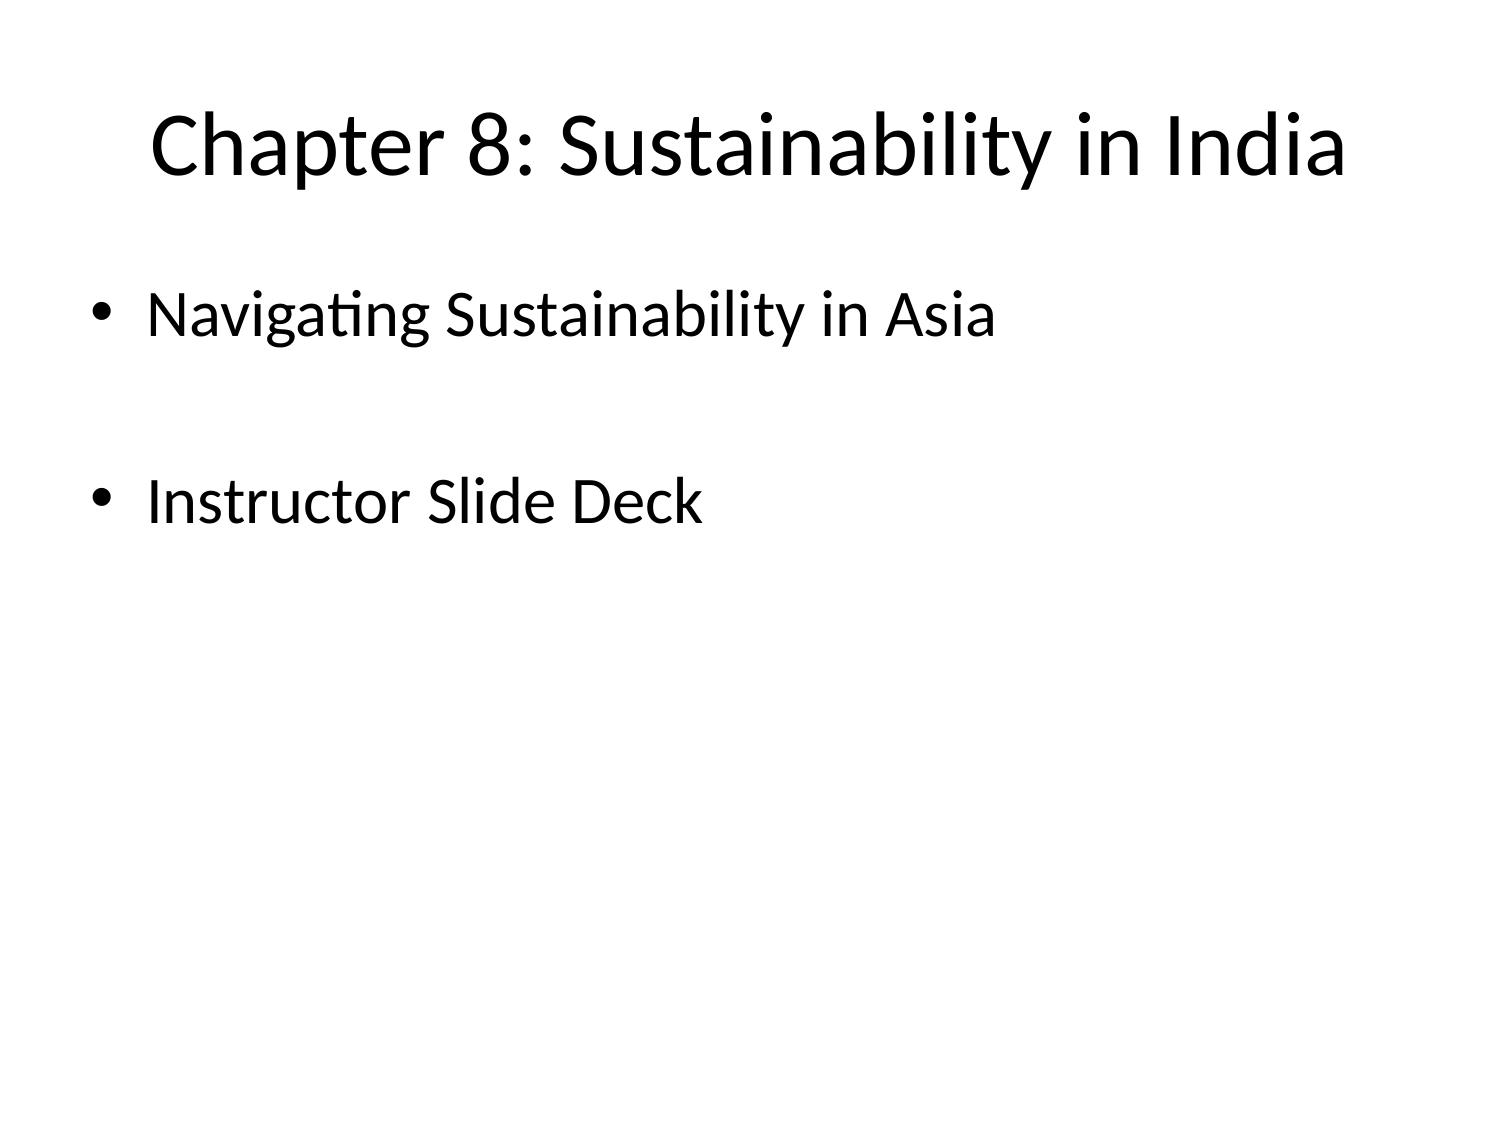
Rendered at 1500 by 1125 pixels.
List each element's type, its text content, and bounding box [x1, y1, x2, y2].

title Chapter 8: Sustainability in India [75, 45, 1425, 233]
list Navigating Sustainability in Asia Instructor Slide Deck [75, 262, 1425, 1005]
